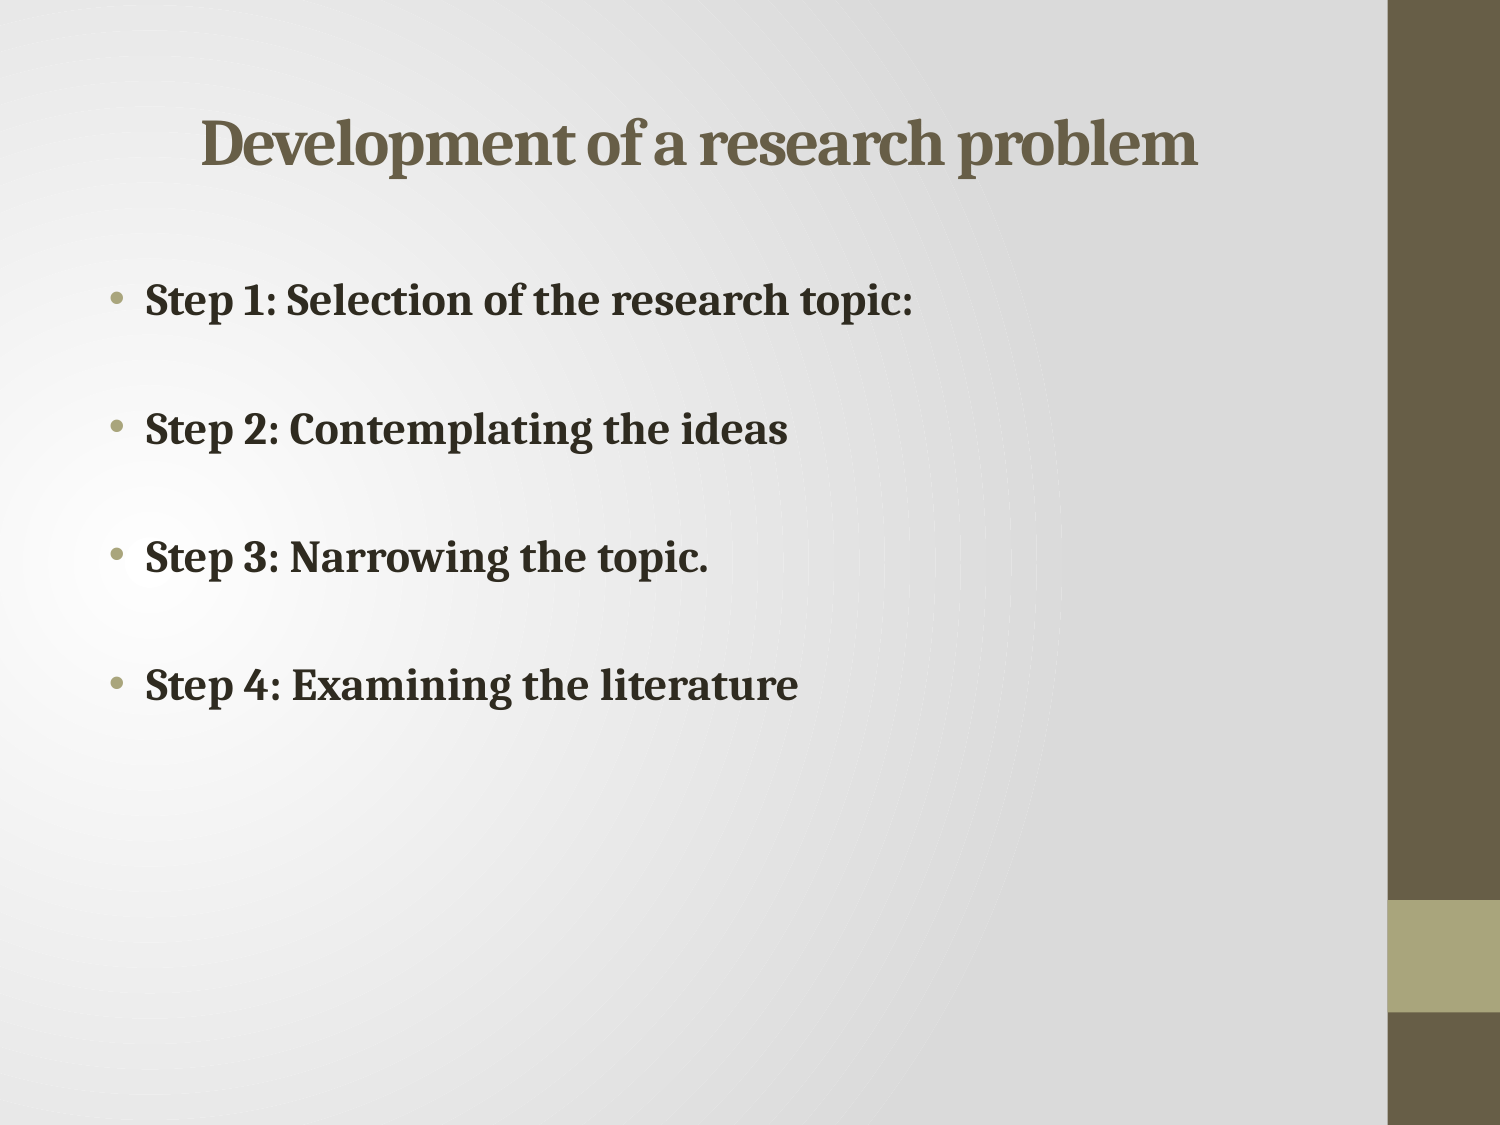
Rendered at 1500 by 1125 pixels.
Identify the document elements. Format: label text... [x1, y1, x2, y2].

title Development of a research problem [75, 45, 1325, 233]
list Step 1: Selection of the research topic: Step 2: Contemplating the ideas Step 3: Narrowing the topic. Step 4: Examining the literature [75, 262, 1325, 1050]
